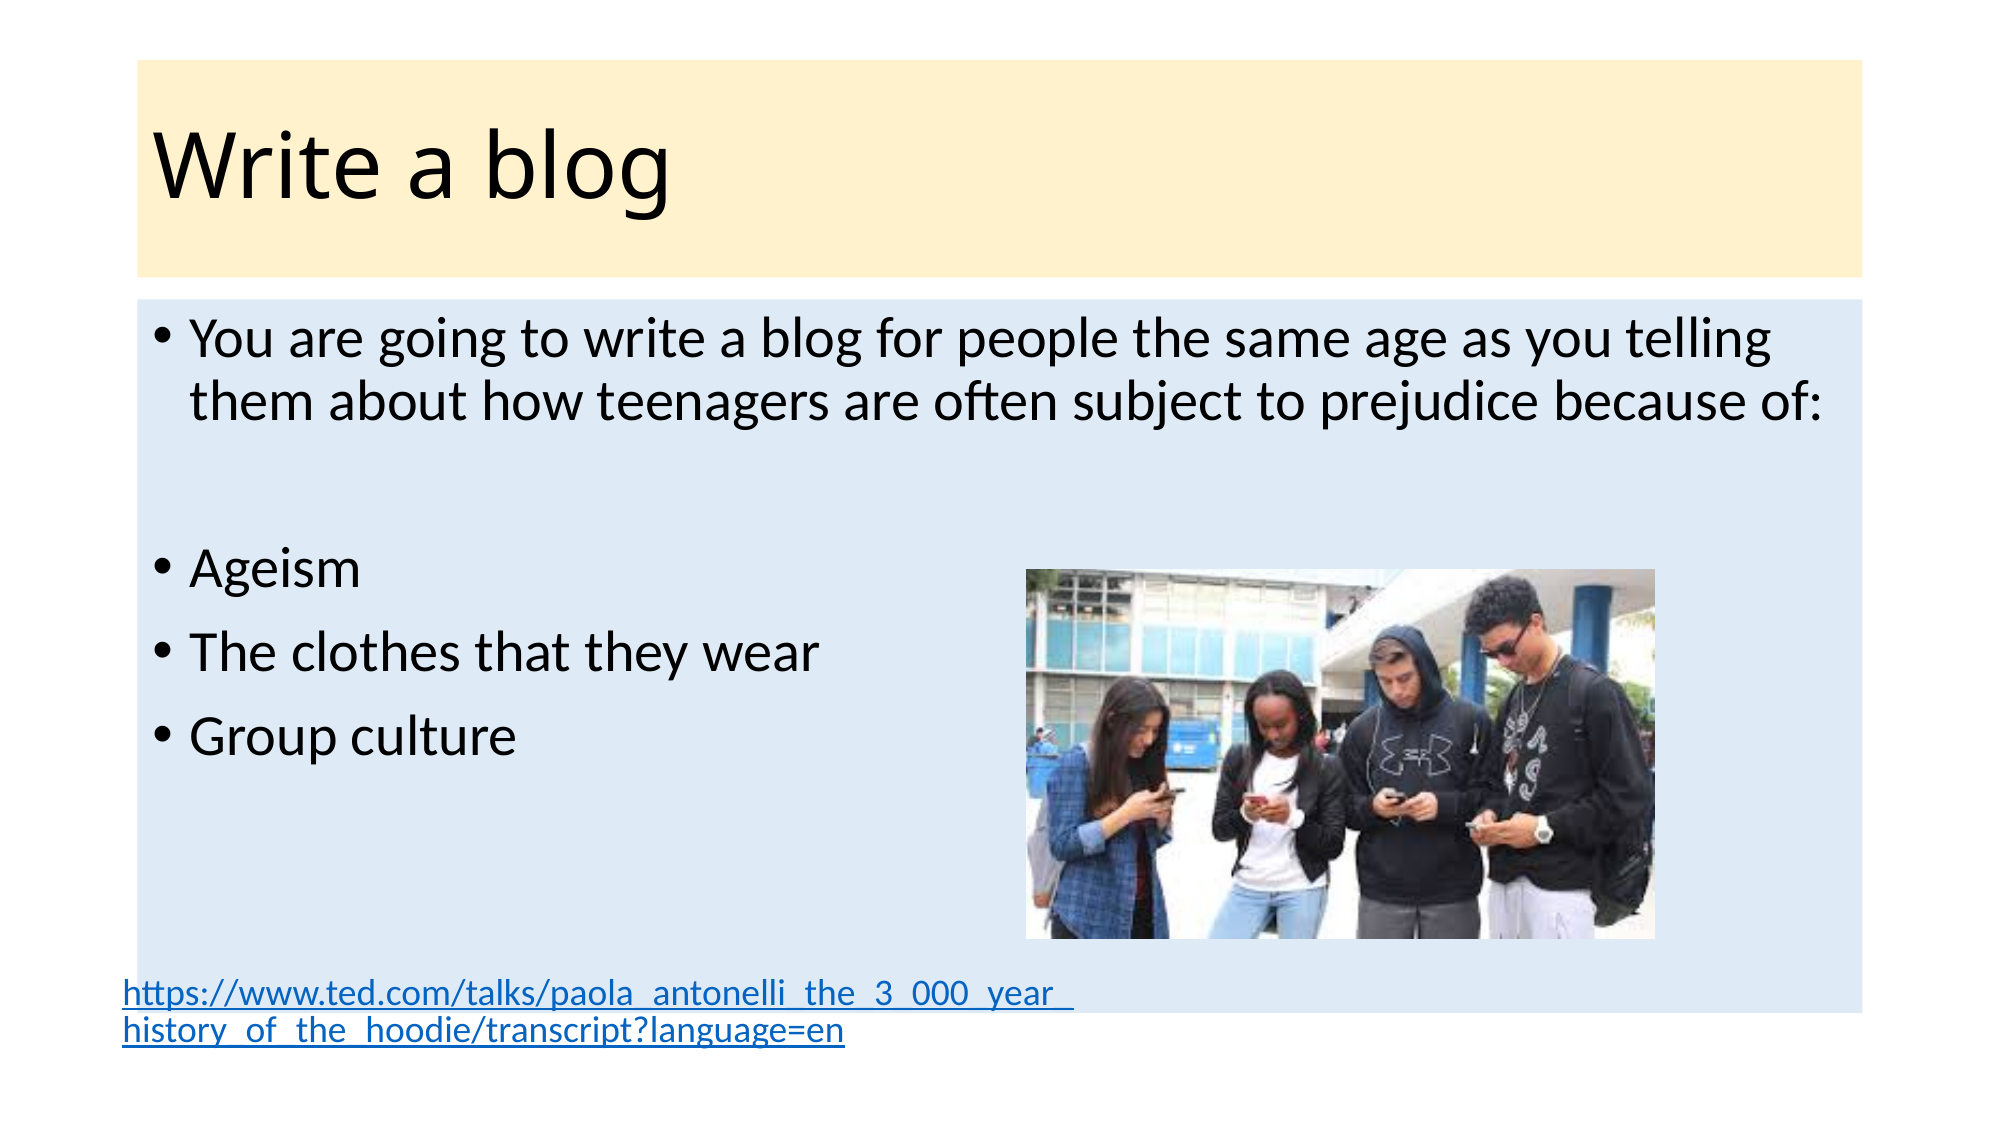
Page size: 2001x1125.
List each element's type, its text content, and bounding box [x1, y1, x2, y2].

text_box https://www.ted.com/talks/paola_antonelli_the_3_000_year_history_of_the_hoodie/transcript?language=en [107, 960, 1108, 1020]
title Write a blog [137, 59, 1863, 278]
list You are going to write a blog for people the same age as you telling them about how teenagers are often subject to prejudice because of: Ageism The clothes that they wear Group culture [137, 299, 1863, 1014]
picture [1026, 569, 1655, 940]
